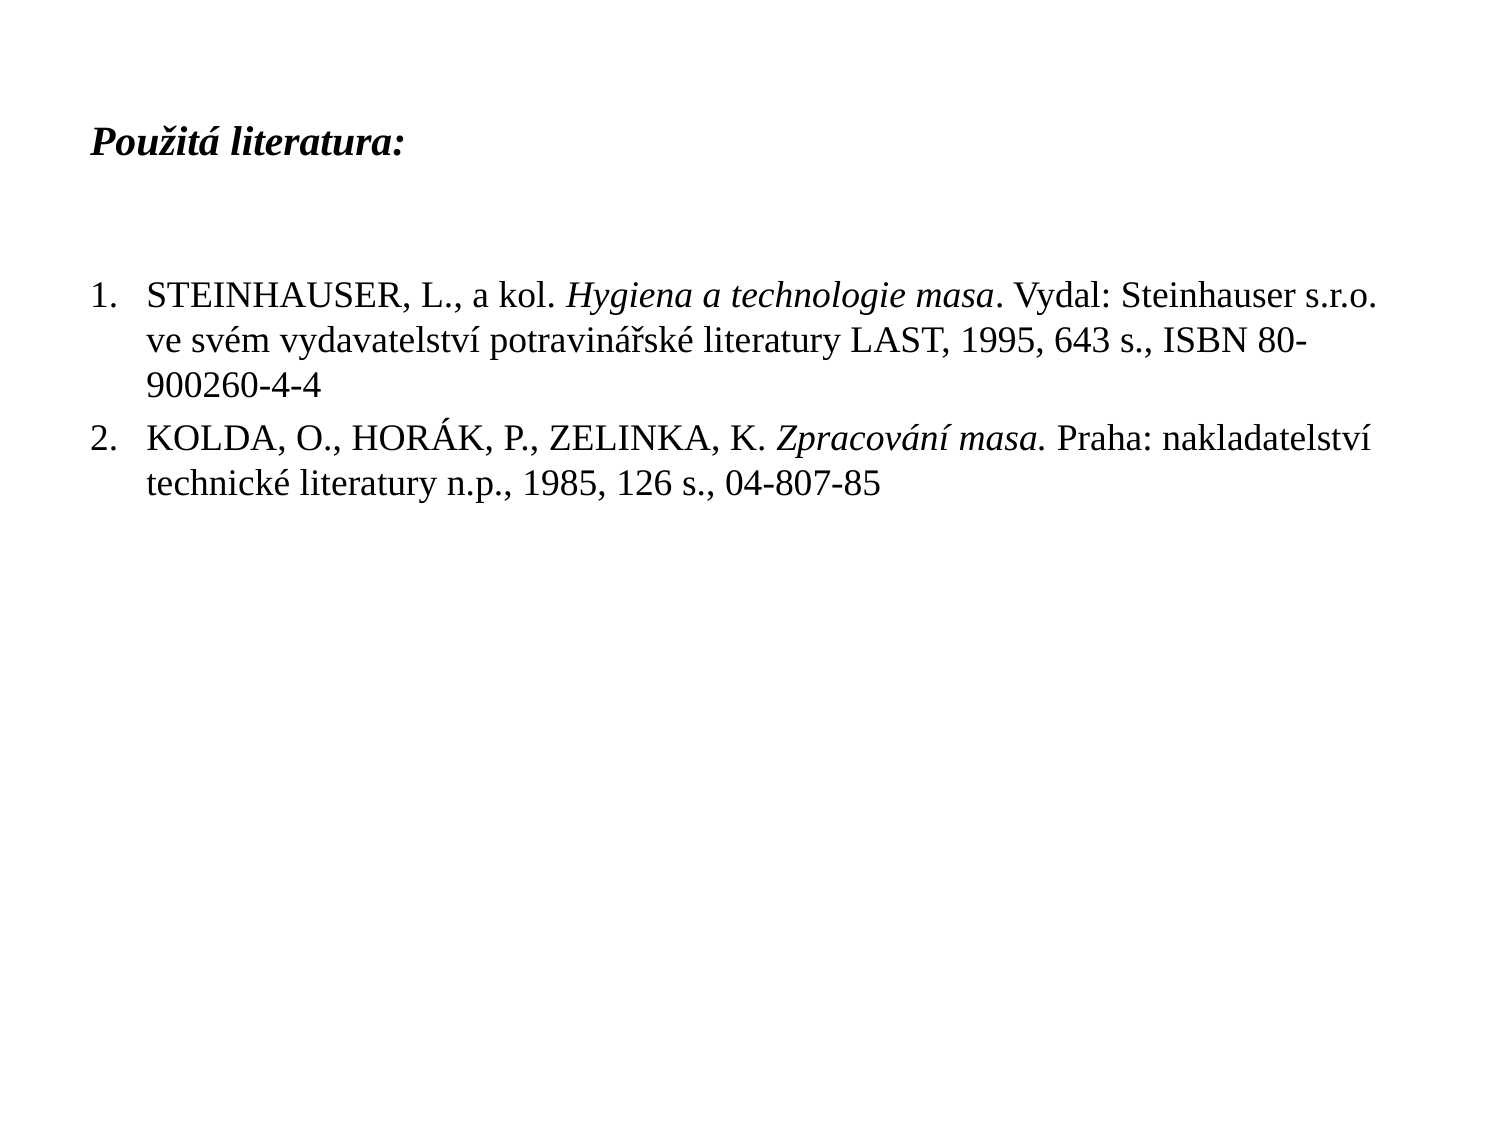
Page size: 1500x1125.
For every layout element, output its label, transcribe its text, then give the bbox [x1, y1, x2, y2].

title Použitá literatura: [75, 45, 1425, 233]
list STEINHAUSER, L., a kol. Hygiena a technologie masa. Vydal: Steinhauser s.r.o. ve svém vydavatelství potravinářské literatury LAST, 1995, 643 s., ISBN 80-900260-4-4 KOLDA, O., HORÁK, P., ZELINKA, K. Zpracování masa. Praha: nakladatelství technické literatury n.p., 1985, 126 s., 04-807-85 [75, 262, 1425, 1005]
